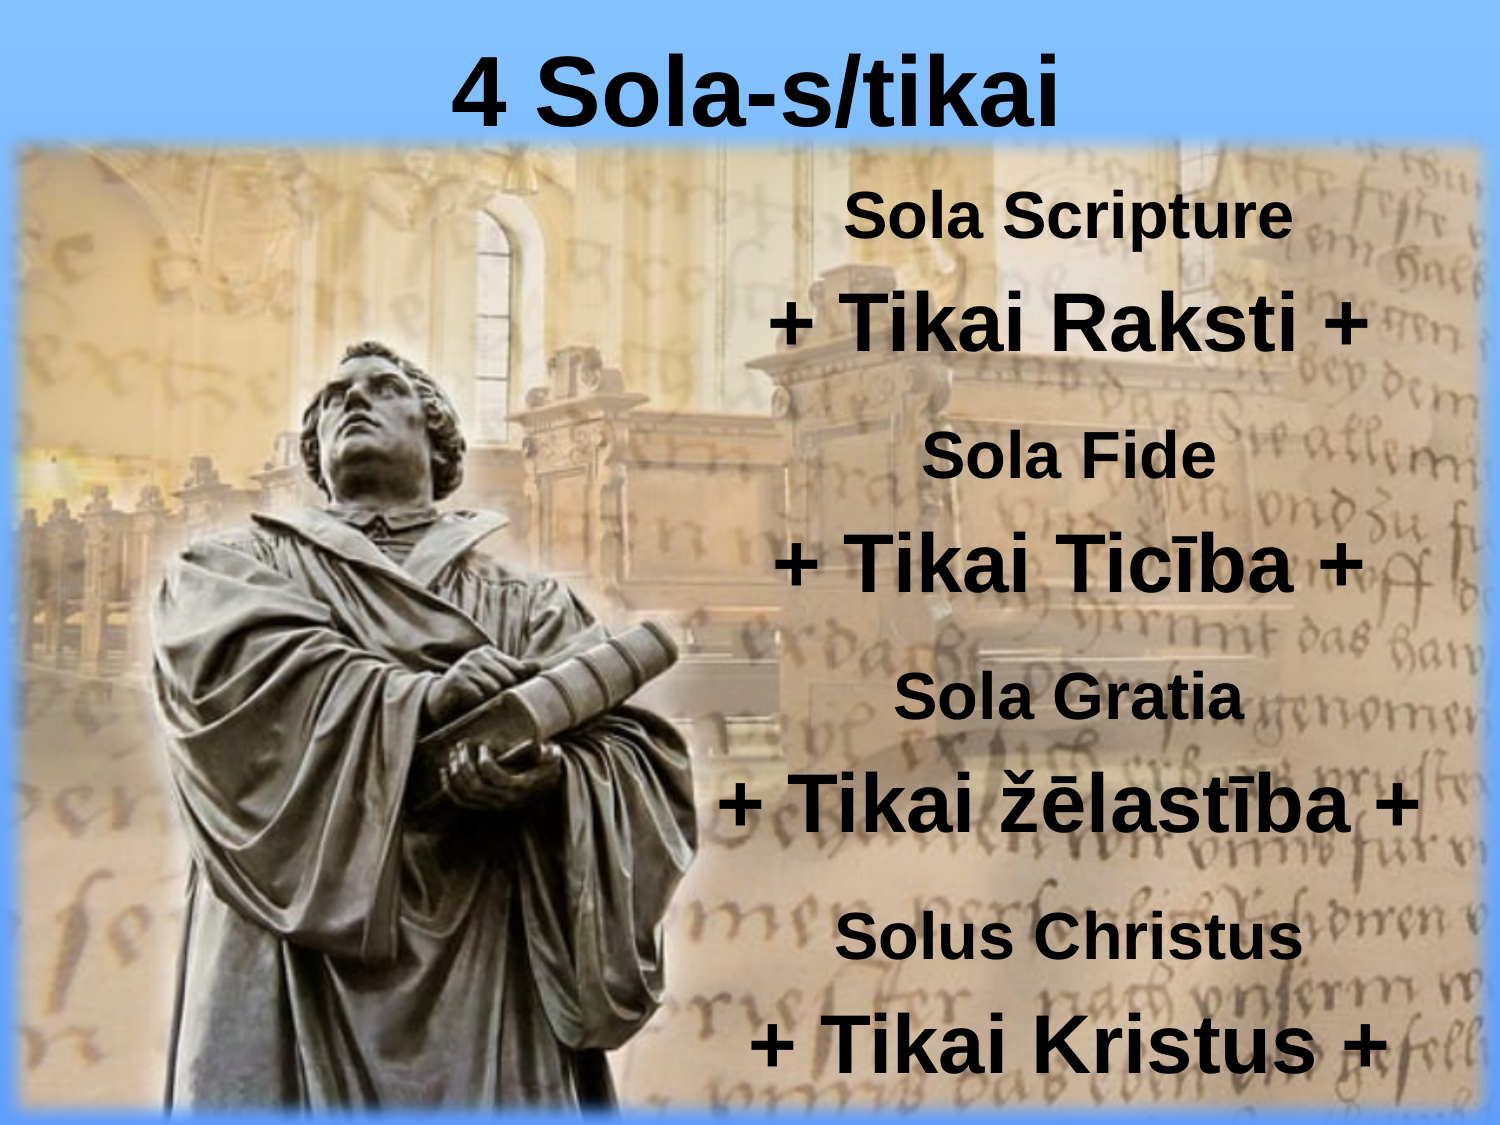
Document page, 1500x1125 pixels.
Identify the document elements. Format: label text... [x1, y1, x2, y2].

picture [0, 128, 1500, 1125]
title 4 Sola-s/tikai [81, 23, 1433, 127]
